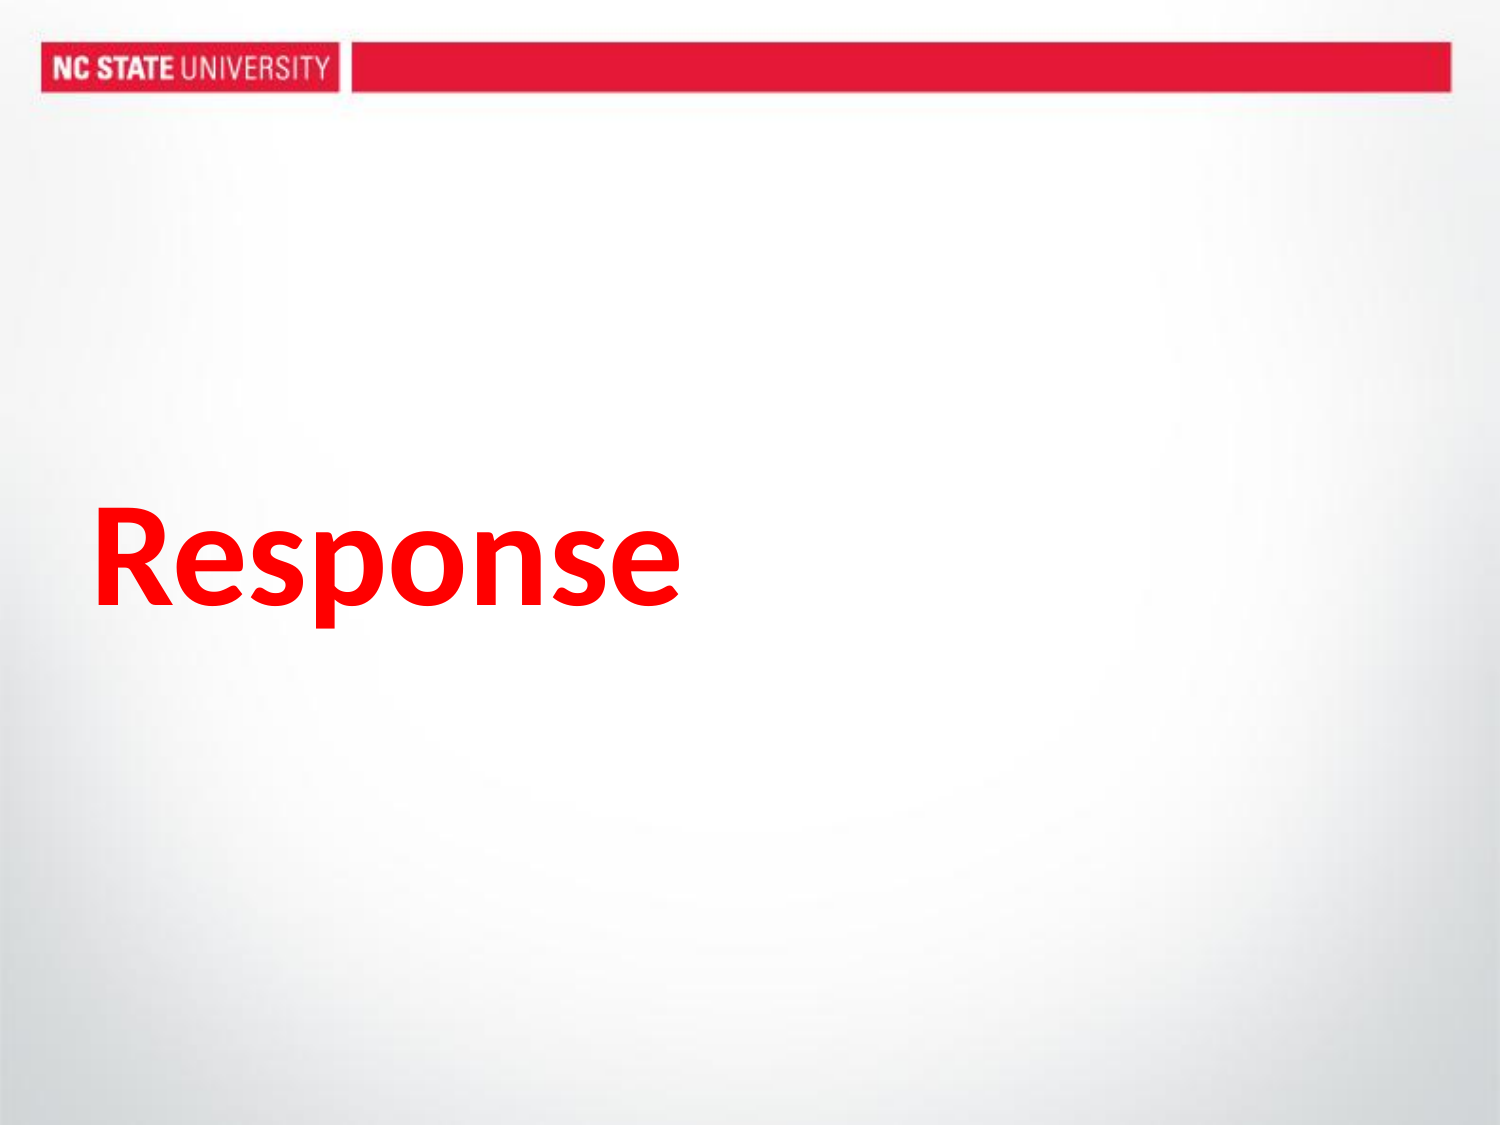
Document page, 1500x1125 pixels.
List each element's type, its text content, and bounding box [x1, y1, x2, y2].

picture [0, 0, 1500, 1125]
title Response [75, 425, 1350, 667]
